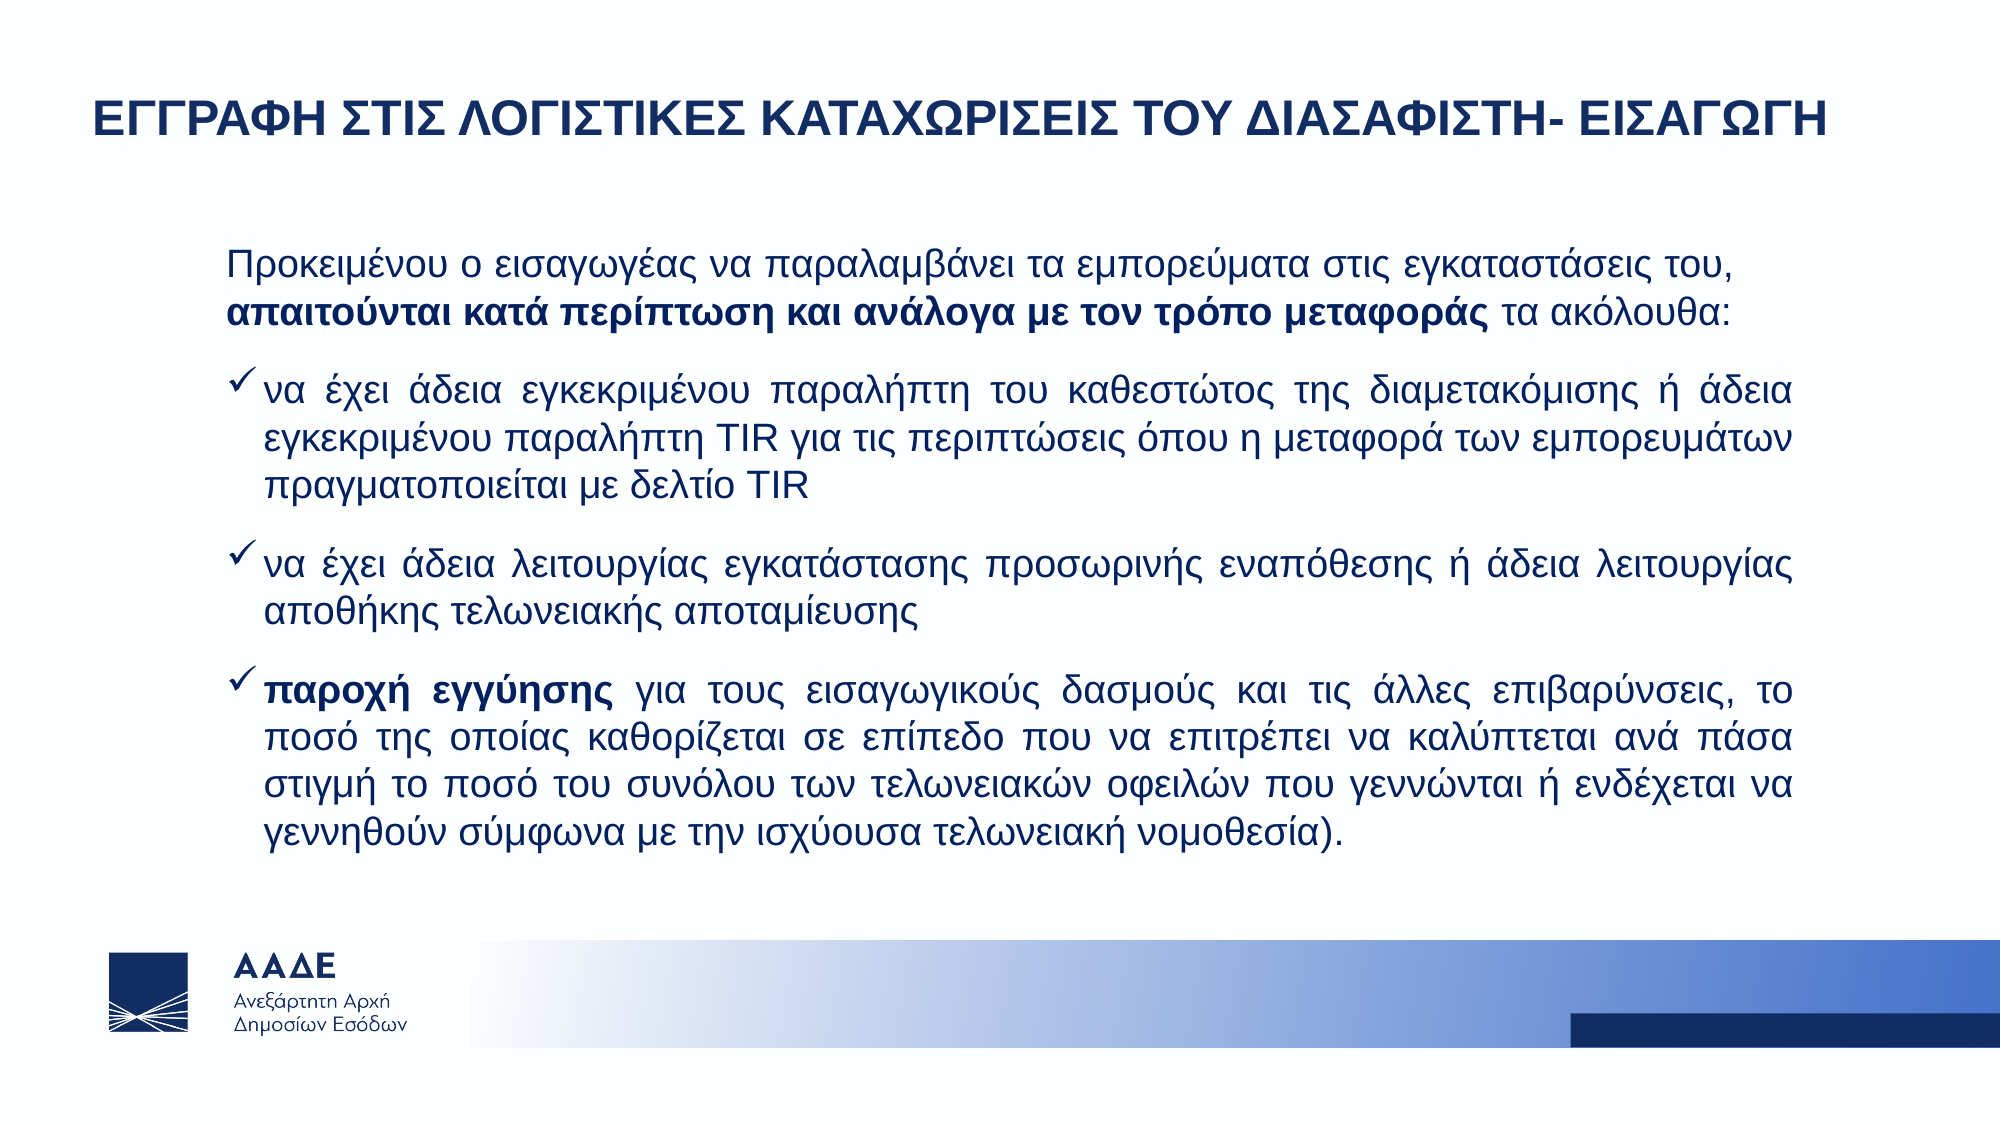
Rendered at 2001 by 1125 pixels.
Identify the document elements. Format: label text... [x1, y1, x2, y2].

picture [43, 898, 473, 1090]
text_box ΕΓΓΡΑΦΗ ΣΤΙΣ ΛΟΓΙΣΤΙΚΕΣ ΚΑΤΑΧΩΡΙΣΕΙΣ ΤΟΥ ΔΙΑΣΑΦΙΣΤΗ- ΕΙΣΑΓΩΓΗ [57, 35, 1864, 202]
list Προκειμένου ο εισαγωγέας να παραλαμβάνει τα εμπορεύματα στις εγκαταστάσεις του, απαιτούνται κατά περίπτωση και ανάλογα με τον τρόπο μεταφοράς τα ακόλουθα: να έχει άδεια εγκεκριμένου παραλήπτη του καθεστώτος της διαμετακόμισης ή άδεια εγκεκριμένου παραλήπτη TIR για τις περιπτώσεις όπου η μεταφορά των εμπορευμάτων πραγματοποιείται με δελτίο TIR να έχει άδεια λειτουργίας εγκατάστασης προσωρινής εναπόθεσης ή άδεια λειτουργίας αποθήκης τελωνειακής αποταμίευσης παροχή εγγύησης για τους εισαγωγικούς δασμούς και τις άλλες επιβαρύνσεις, το ποσό της οποίας καθορίζεται σε επίπεδο που να επιτρέπει να καλύπτεται ανά πάσα στιγμή το ποσό του συνόλου των τελωνειακών οφειλών που γεννώνται ή ενδέχεται να γεννηθούν σύμφωνα με την ισχύουσα τελωνειακή νομοθεσία). [211, 230, 1810, 895]
